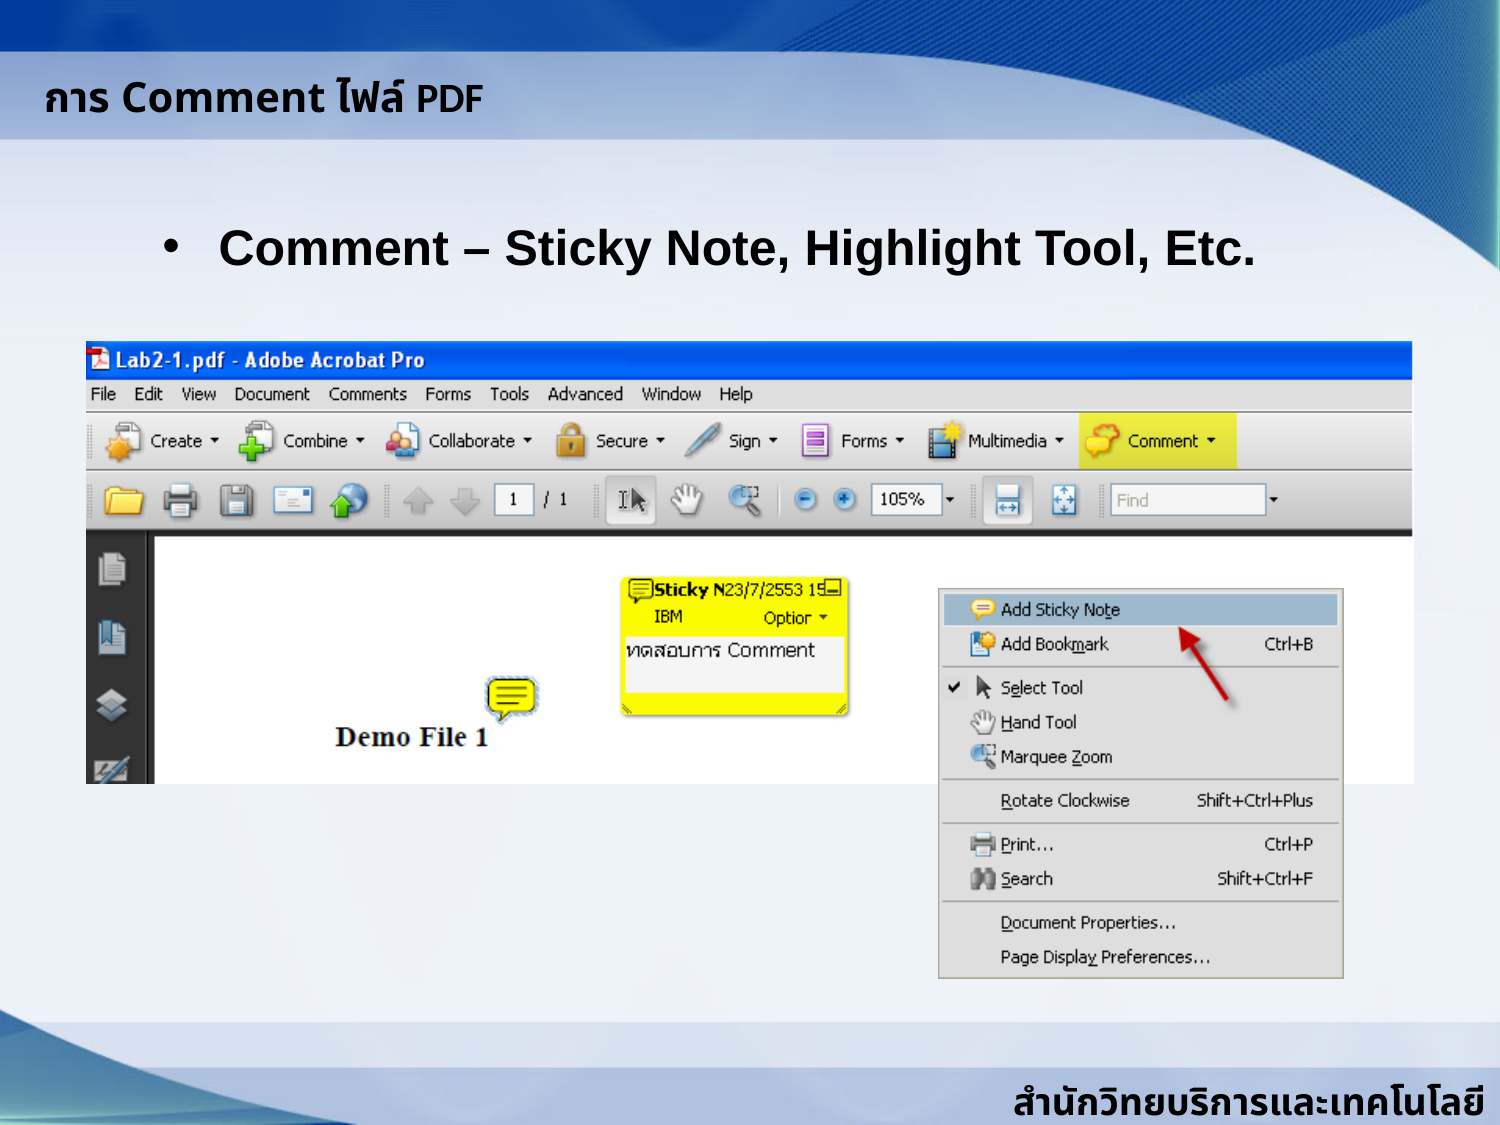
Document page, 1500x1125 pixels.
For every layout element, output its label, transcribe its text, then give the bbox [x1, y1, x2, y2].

text_box Comment – Sticky Note, Highlight Tool, Etc. [147, 208, 1282, 283]
text_box การ Comment ไฟล์ PDF [29, 54, 619, 138]
picture [0, 0, 1500, 1125]
text_box สำนักวิทยบริการและเทคโนโลยีสารสนเทศ [998, 1070, 1500, 1125]
